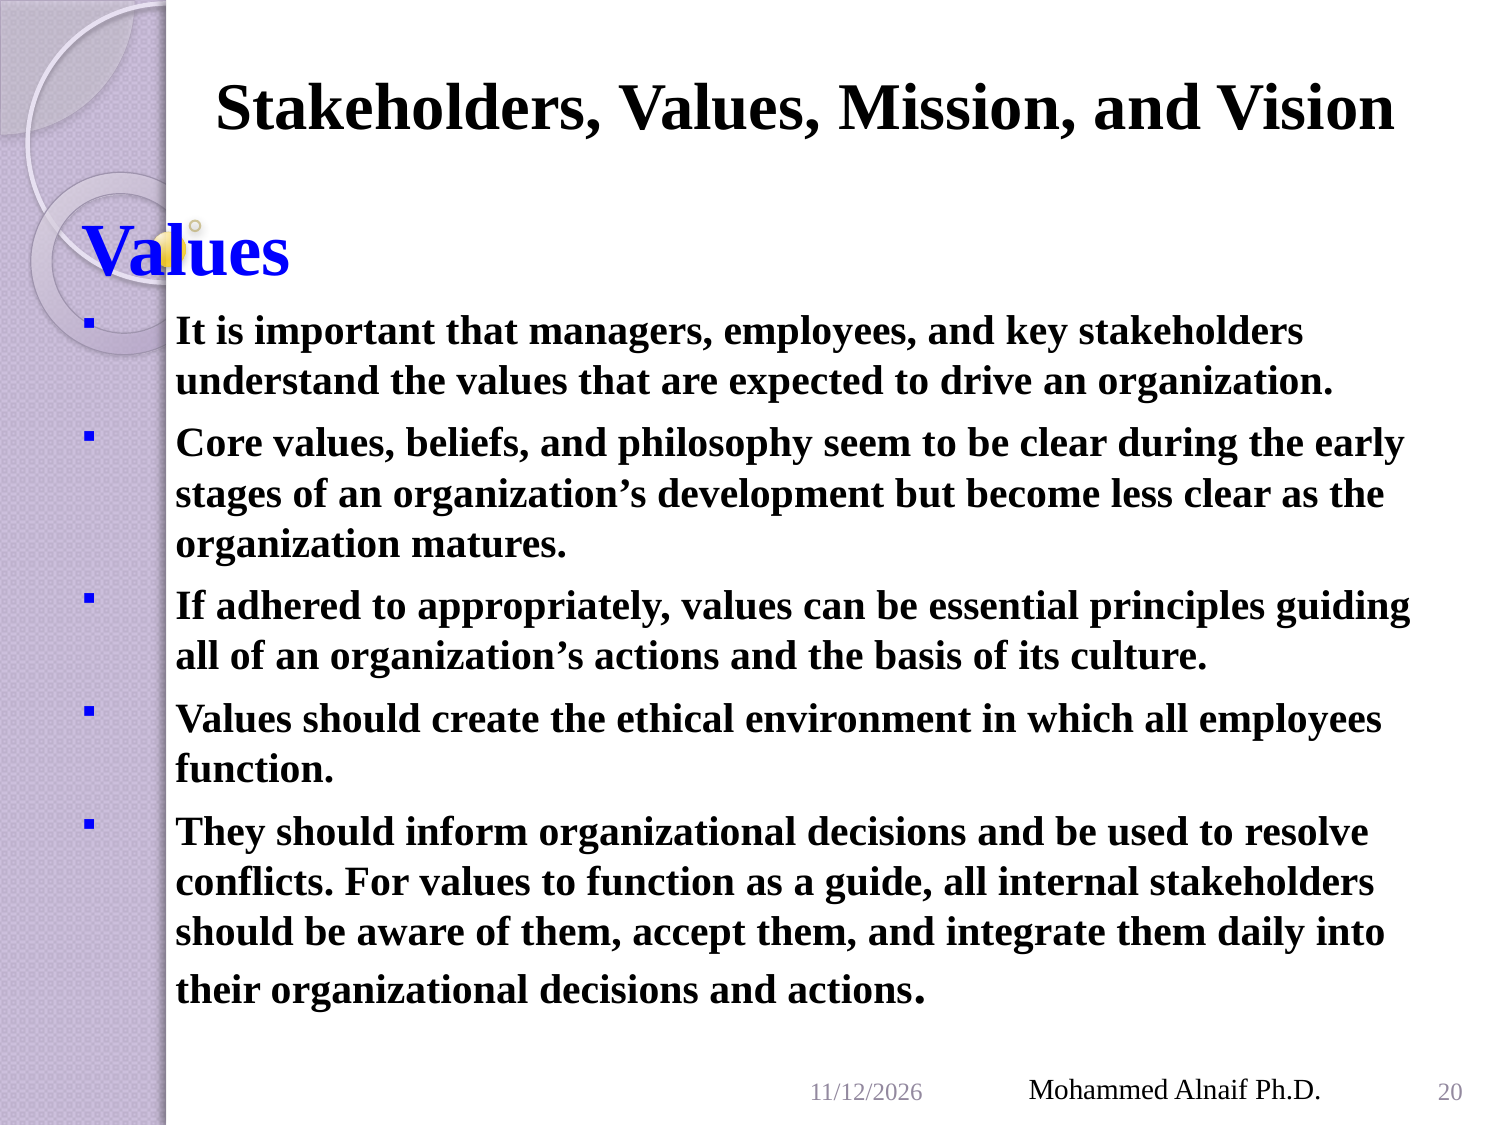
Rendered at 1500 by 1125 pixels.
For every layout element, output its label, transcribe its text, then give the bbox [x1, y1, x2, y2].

subtitle Values It is important that managers, employees, and key stakeholders understand the values that are expected to drive an organization. Core values, beliefs, and philosophy seem to be clear during the early stages of an organization’s development but become less clear as the organization matures. If adhered to appropriately, values can be essential principles guiding all of an organization’s actions and the basis of its culture. Values should create the ethical environment in which all employees function. They should inform organizational decisions and be used to resolve conflicts. For values to function as a guide, all internal stakeholders should be aware of them, accept them, and integrate them daily into their organizational decisions and actions. [62, 200, 1450, 1038]
footer Mohammed Alnaif Ph.D. [937, 1038, 1413, 1113]
title Stakeholders, Values, Mission, and Vision [162, 37, 1450, 150]
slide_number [587, 1038, 937, 1113]
slide_number 20 [1413, 1034, 1488, 1113]
